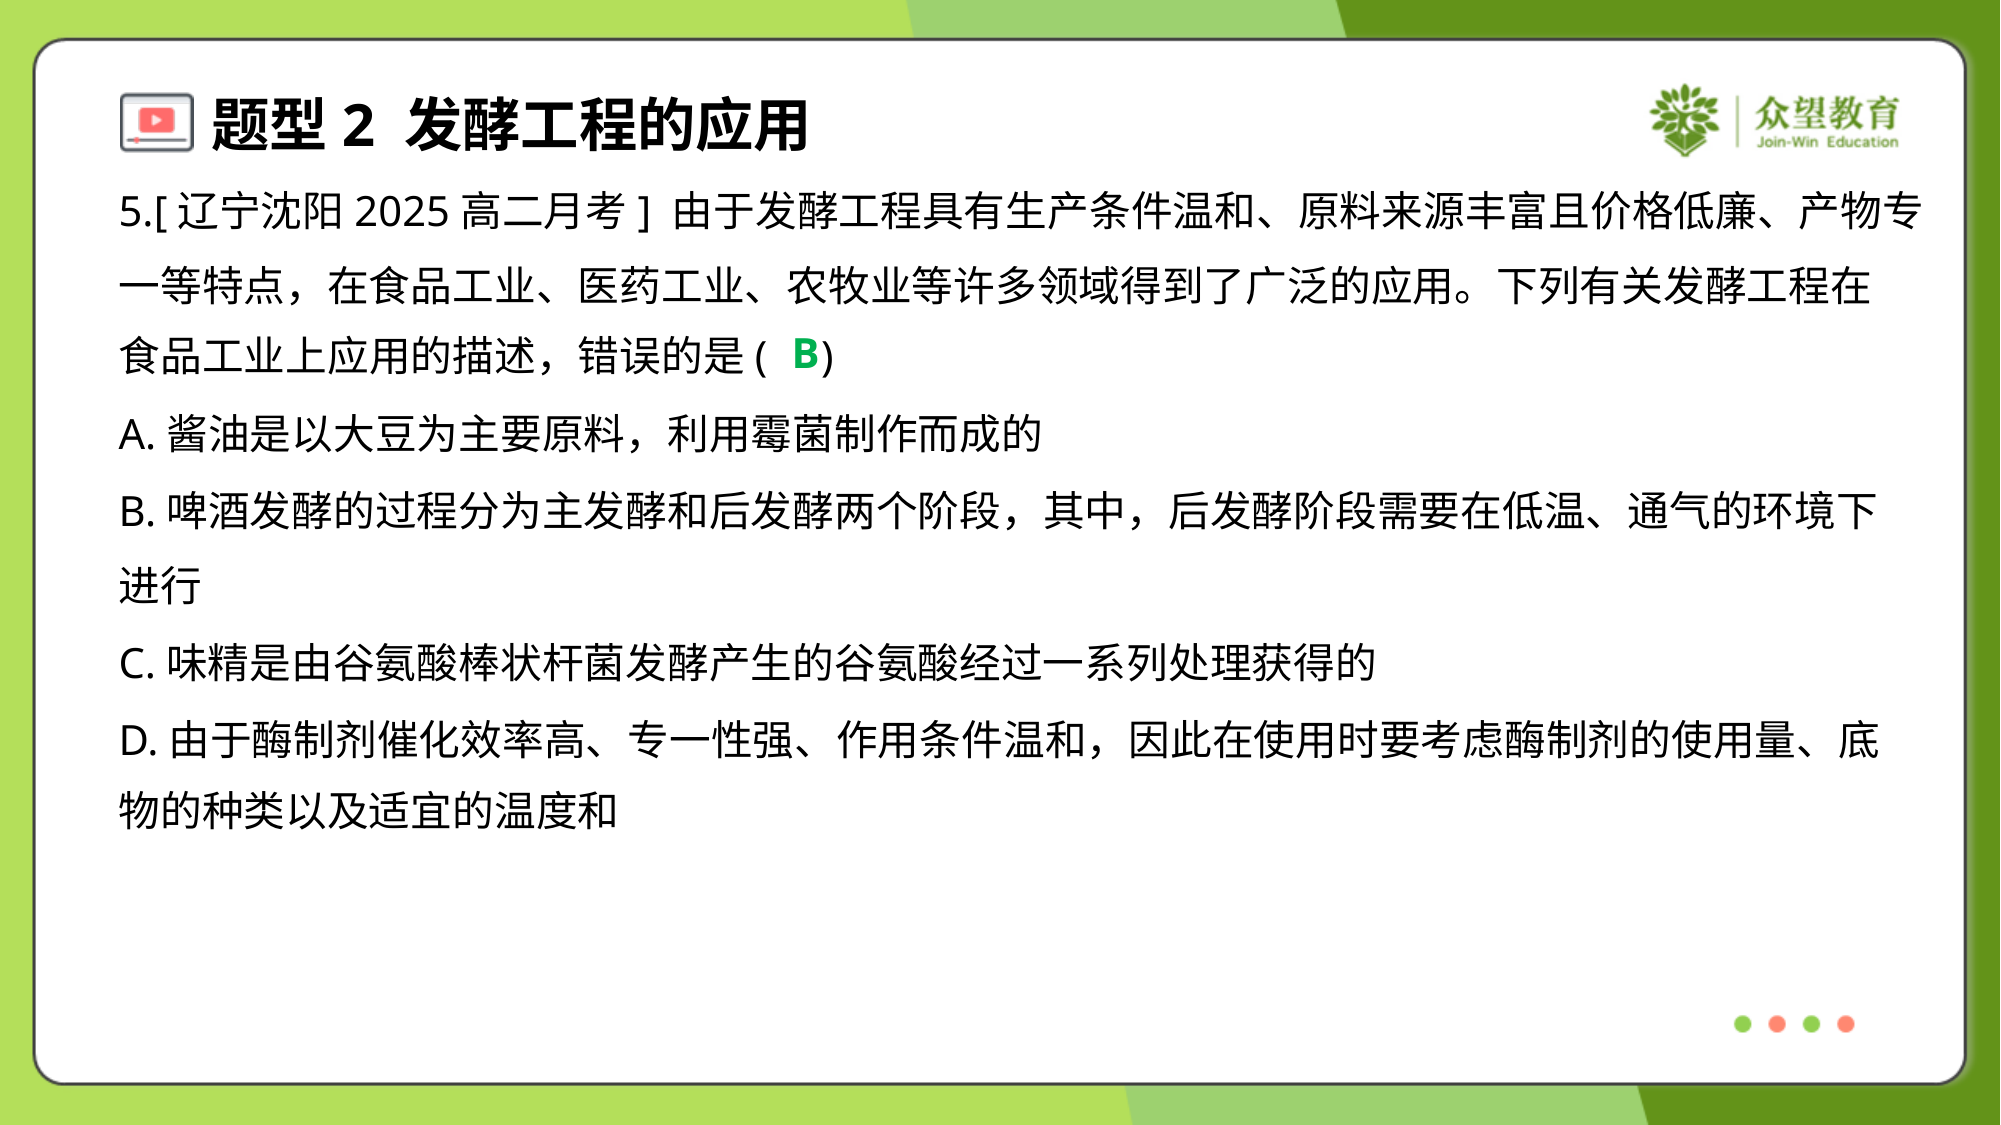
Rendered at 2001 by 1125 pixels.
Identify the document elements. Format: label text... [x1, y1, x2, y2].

picture [0, 0, 2000, 1125]
text_box B [776, 306, 835, 371]
text_box 5.[辽宁沈阳2025高二月考] 由于发酵工程具有生产条件温和、原料来源丰富且价格低廉、产物专 一等特点，在食品工业、医药工业、农牧业等许多领域得到了广泛的应用。下列有关发酵工程在 食品工业上应用的描述，错误的是( ) [118, 159, 1883, 373]
